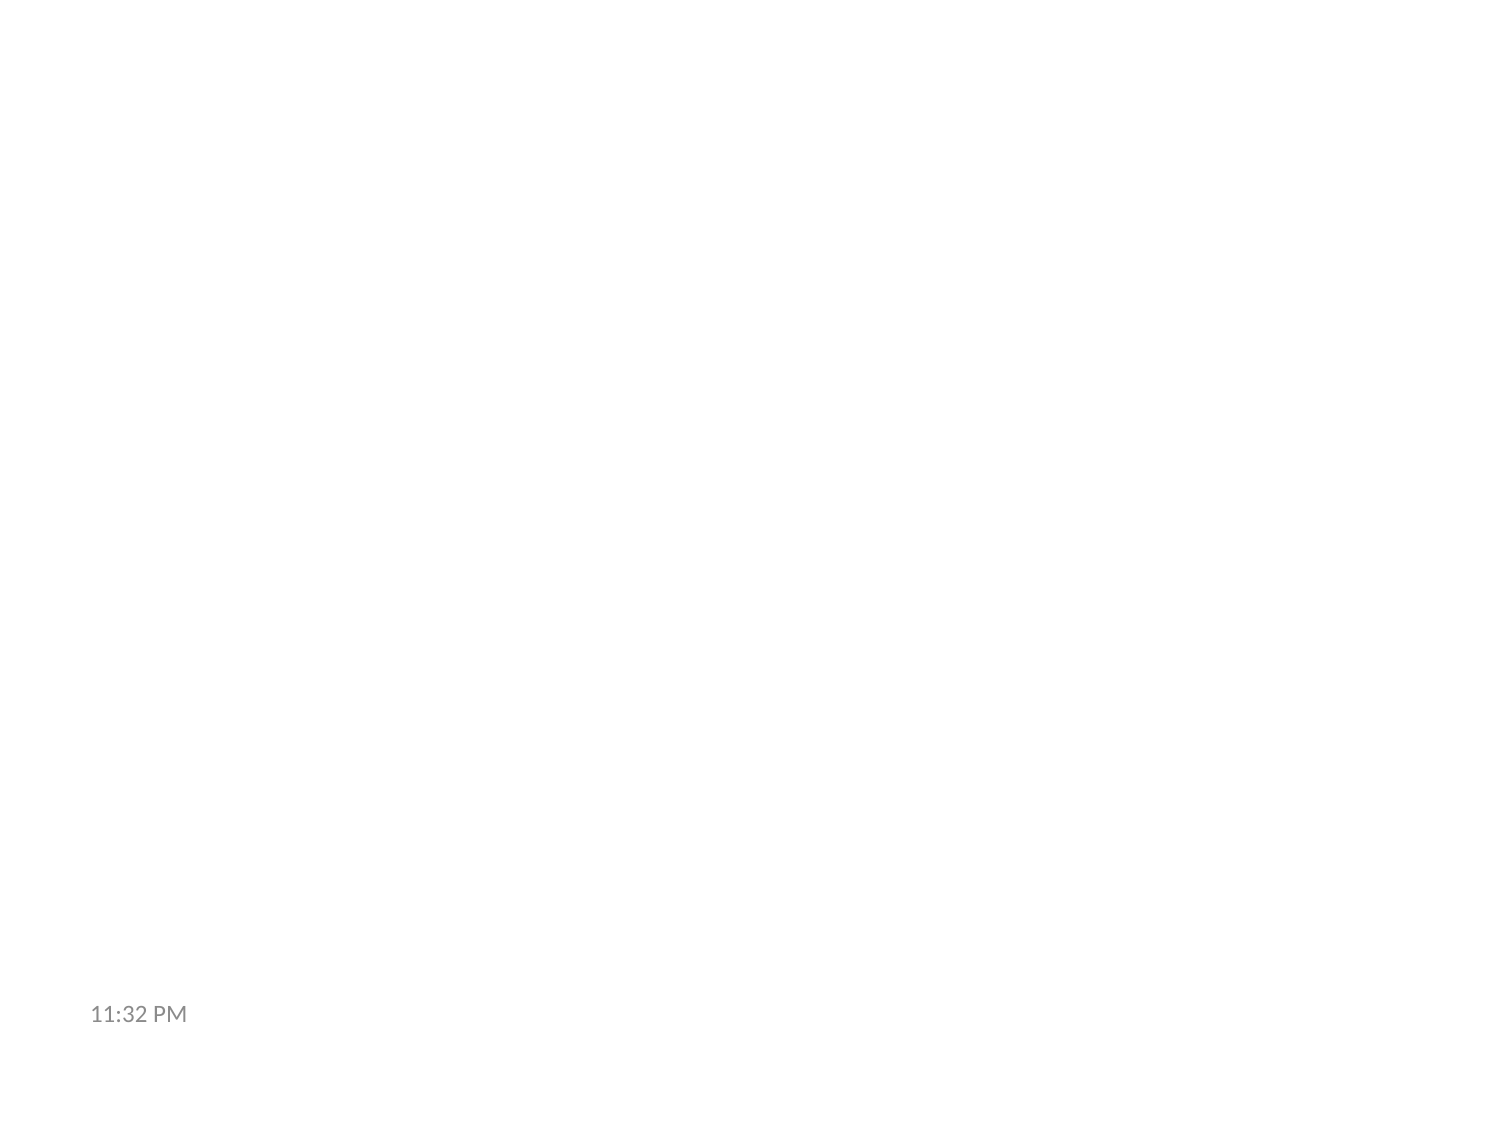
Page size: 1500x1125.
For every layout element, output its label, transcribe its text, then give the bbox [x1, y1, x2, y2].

text_box 3:35 PM [75, 982, 425, 1043]
